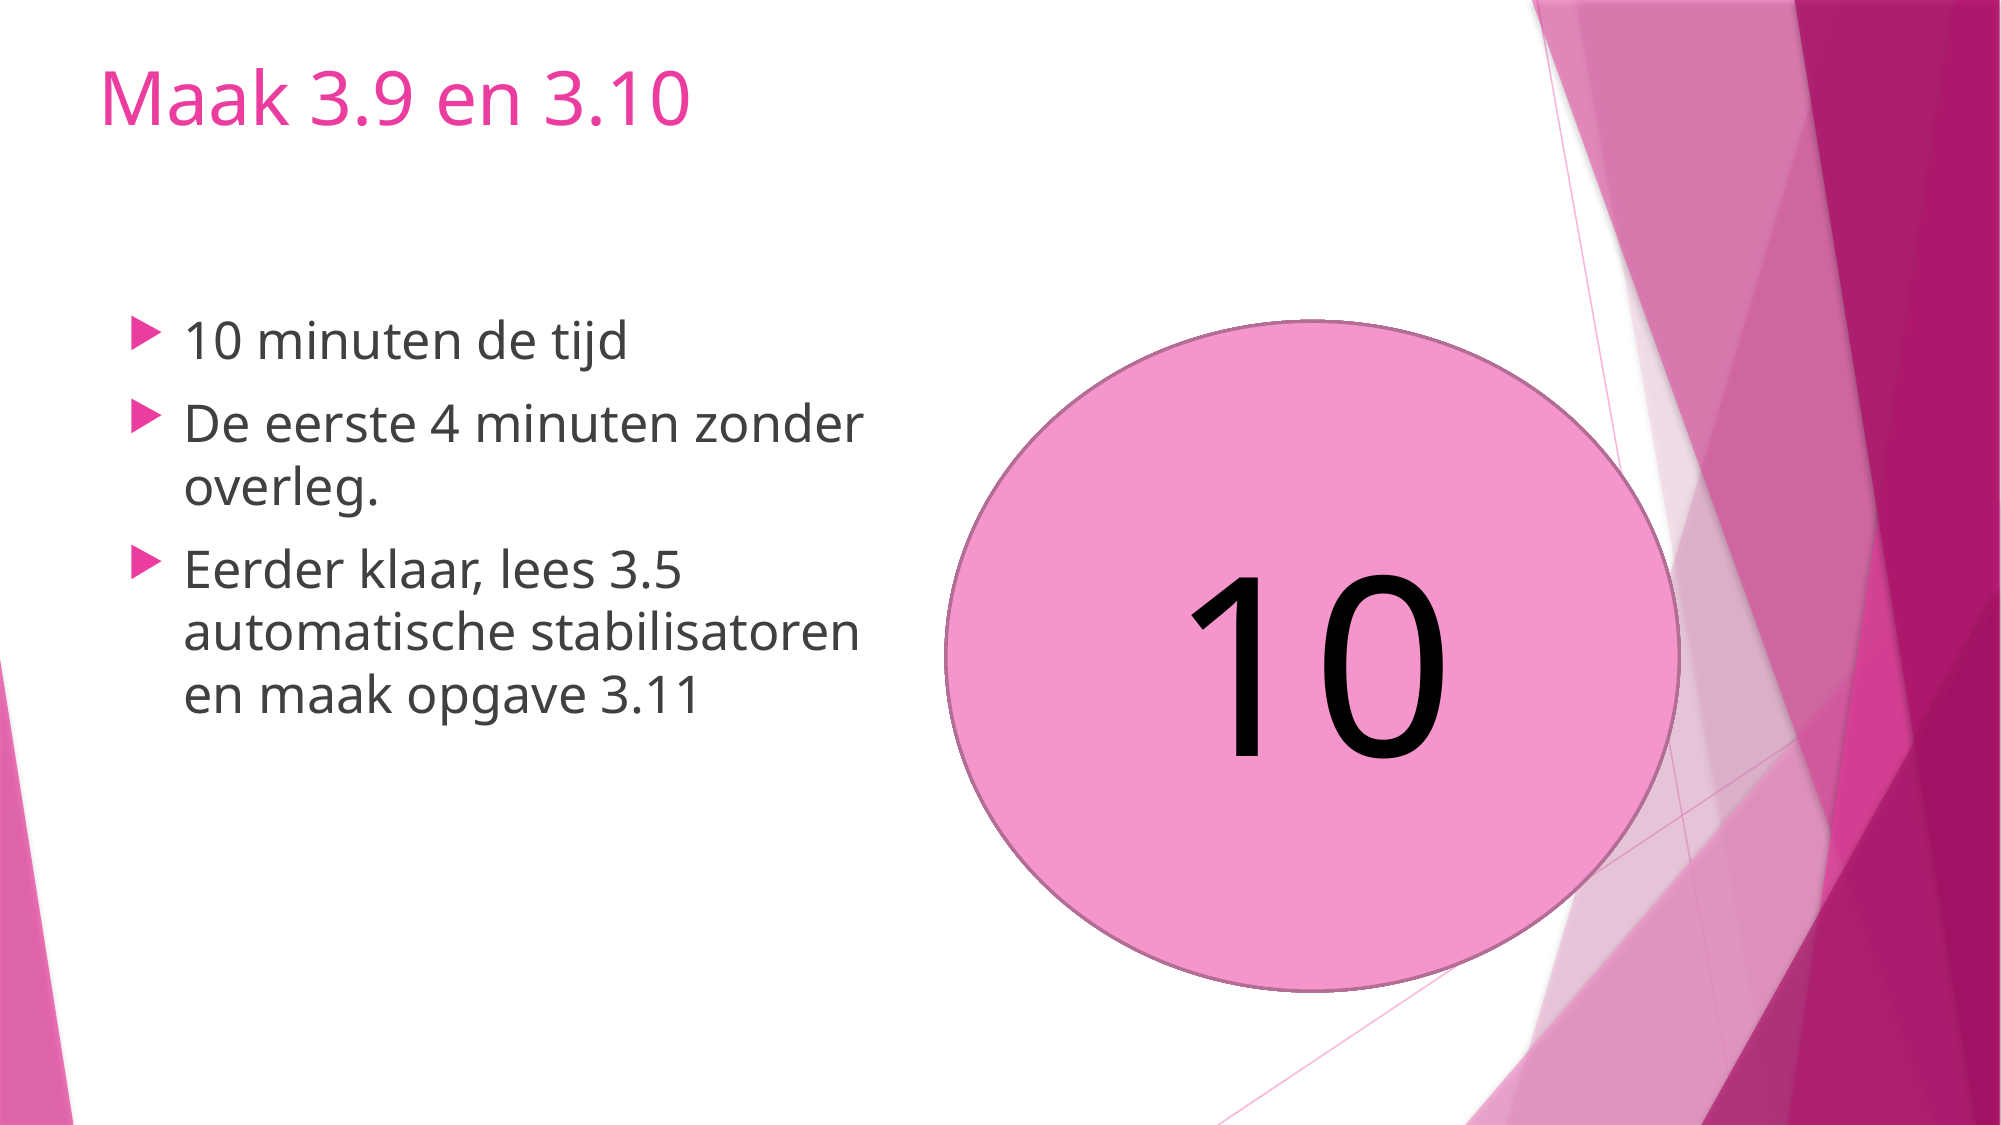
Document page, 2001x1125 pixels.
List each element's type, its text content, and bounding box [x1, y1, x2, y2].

title Maak 3.9 en 3.10 [83, 42, 1494, 260]
list 10 minuten de tijd De eerste 4 minuten zonder overleg. Eerder klaar, lees 3.5 automatische stabilisatoren en maak opgave 3.11 [112, 299, 896, 992]
text_box 10 [944, 319, 1681, 993]
